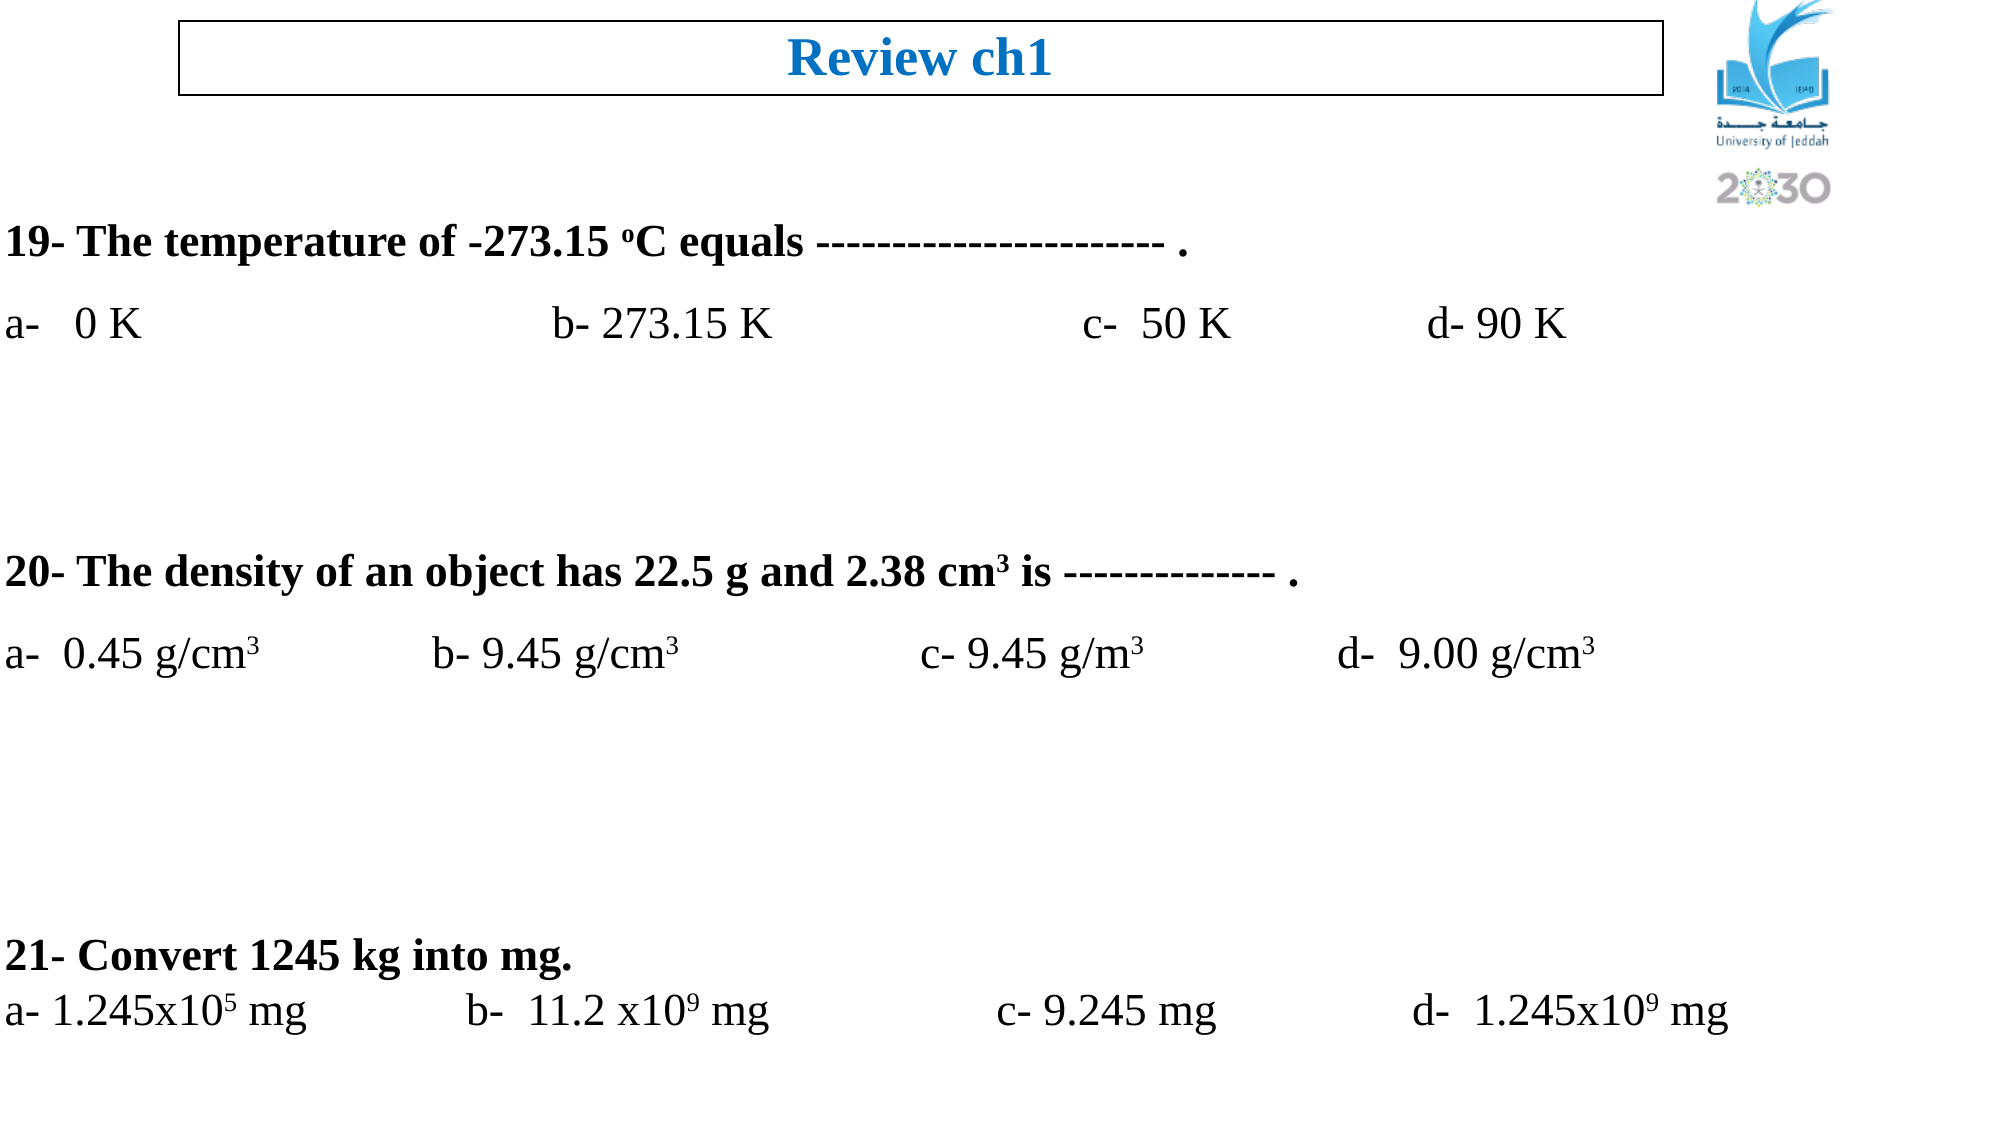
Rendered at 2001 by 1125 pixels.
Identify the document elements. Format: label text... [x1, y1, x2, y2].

text_box 19- The temperature of -273.15 oC equals ----------------------- . a- 0 K b- 273.15 K c- 50 K d- 90 K 20- The density of an object has 22.5 g and 2.38 cm3 is -------------- . a- 0.45 g/cm3 b- 9.45 g/cm3 c- 9.45 g/m3 d- 9.00 g/cm3 21- Convert 1245 kg into mg. a- 1.245x105 mg b- 11.2 x109 mg c- 9.245 mg d- 1.245x109 mg [0, 175, 1819, 1043]
text_box Review ch1 [178, 20, 1664, 96]
picture [1697, 0, 1851, 213]
